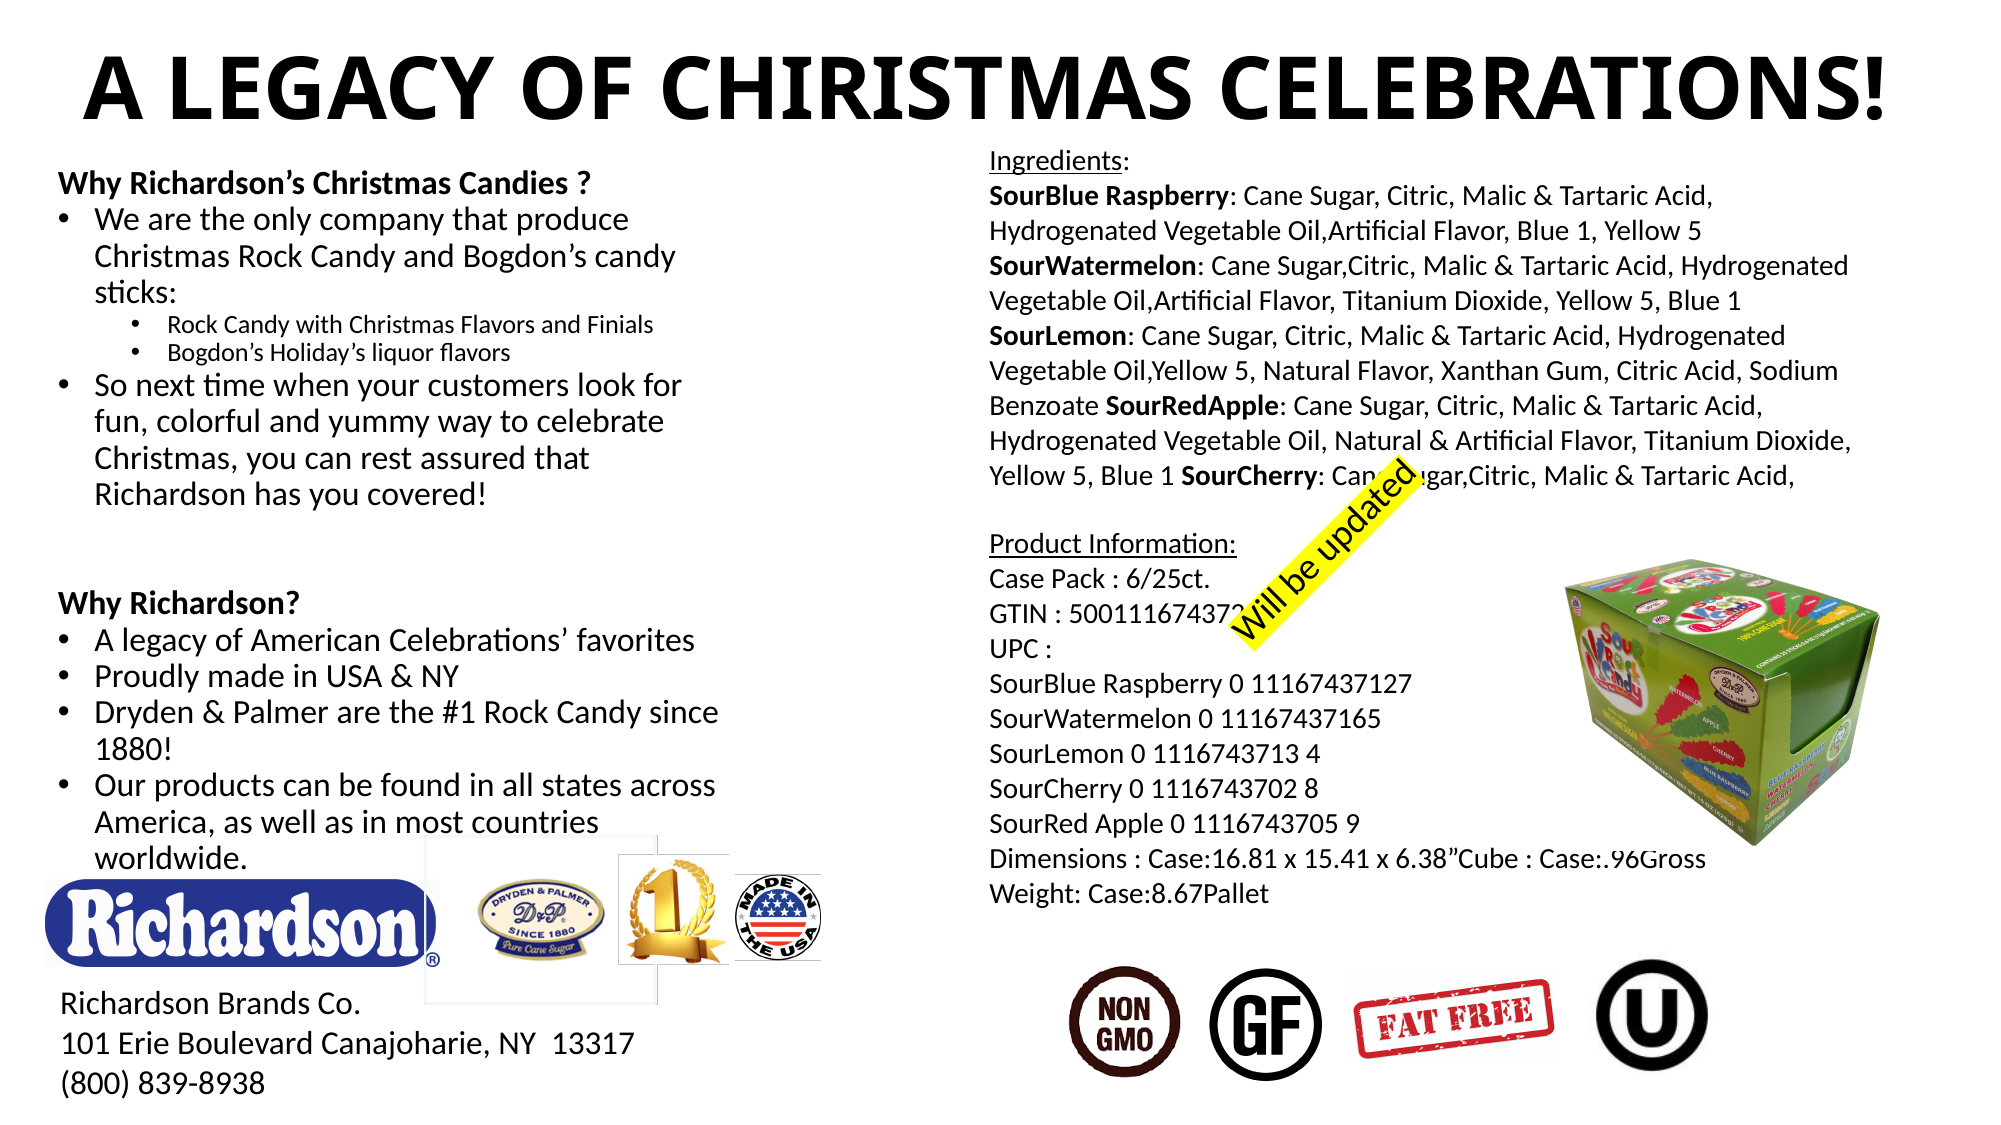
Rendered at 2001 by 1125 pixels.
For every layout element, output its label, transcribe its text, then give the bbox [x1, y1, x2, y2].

picture [1346, 941, 1744, 1076]
picture [1560, 555, 1884, 851]
picture [1039, 960, 1323, 1082]
title A LEGACY OF CHIRISTMAS CELEBRATIONS! [68, 29, 1932, 155]
picture [45, 835, 821, 1006]
text_box Will be updated [1205, 431, 1440, 666]
text_box Ingredients: SourBlue Raspberry: Cane Sugar, Citric, Malic & Tartaric Acid, Hydrogenated Vegetable Oil,Artificial Flavor, Blue 1, Yellow 5 SourWatermelon: Cane Sugar,Citric, Malic & Tartaric Acid, Hydrogenated Vegetable Oil,Artificial Flavor, Titanium Dioxide, Yellow 5, Blue 1 SourLemon: Cane Sugar, Citric, Malic & Tartaric Acid, Hydrogenated Vegetable Oil,Yellow 5, Natural Flavor, Xanthan Gum, Citric Acid, Sodium Benzoate SourRedApple: Cane Sugar, Citric, Malic & Tartaric Acid, Hydrogenated Vegetable Oil, Natural & Artificial Flavor, Titanium Dioxide, Yellow 5, Blue 1 SourCherry: Cane Sugar,Citric, Malic & Tartaric Acid, [974, 134, 1884, 499]
text_box Richardson Brands Co. 101 Erie Boulevard Canajoharie, NY 13317 (800) 839-8938 [45, 973, 1005, 1109]
text_box Product Information: Case Pack : 6/25ct. GTIN : 50011167437207 UPC : SourBlue Raspberry 0 11167437127 SourWatermelon 0 11167437165 SourLemon 0 1116743713 4 SourCherry 0 1116743702 8 SourRed Apple 0 1116743705 9 Dimensions : Case:16.81 x 15.41 x 6.38”Cube : Case:.96Gross Weight: Case:8.67Pallet [974, 517, 1975, 917]
list Why Richardson’s Christmas Candies ? We are the only company that produce Christmas Rock Candy and Bogdon’s candy sticks: Rock Candy with Christmas Flavors and Finials Bogdon’s Holiday’s liquor flavors So next time when your customers look for fun, colorful and yummy way to celebrate Christmas, you can rest assured that Richardson has you covered! Why Richardson? A legacy of American Celebrations’ favorites Proudly made in USA & NY Dryden & Palmer are the #1 Rock Candy since 1880! Our products can be found in all states across America, as well as in most countries worldwide. [42, 150, 747, 898]
